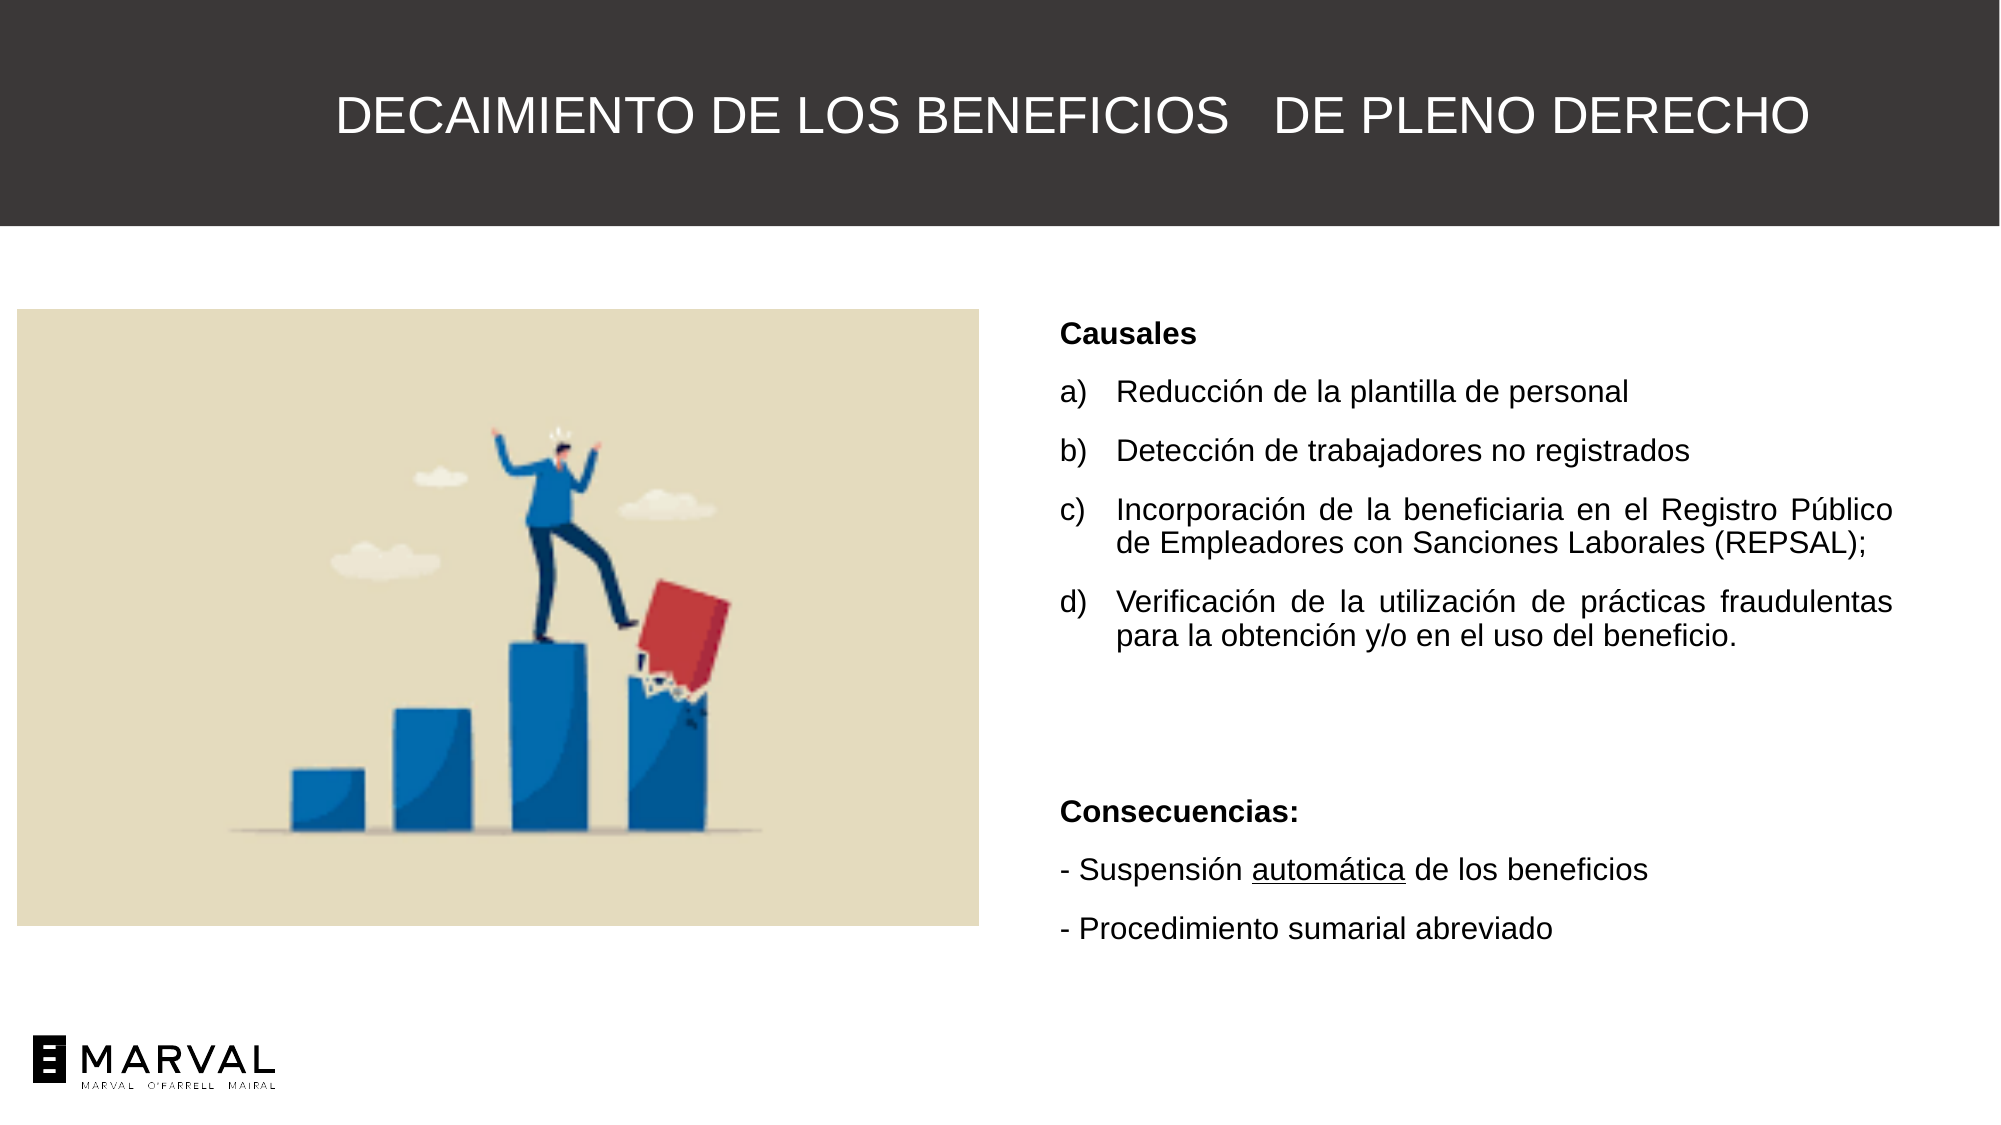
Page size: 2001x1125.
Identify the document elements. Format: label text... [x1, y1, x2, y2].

text_box DECAIMIENTO DE LOS BENEFICIOS DE PLENO DERECHO [0, 0, 2000, 227]
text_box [33, 1035, 275, 1090]
picture [17, 309, 979, 926]
text_box Causales Reducción de la plantilla de personal Detección de trabajadores no registrados Incorporación de la beneficiaria en el Registro Público de Empleadores con Sanciones Laborales (REPSAL); Verificación de la utilización de prácticas fraudulentas para la obtención y/o en el uso del beneficio. Consecuencias: - Suspensión automática de los beneficios - Procedimiento sumarial abreviado [1044, 309, 1910, 1125]
